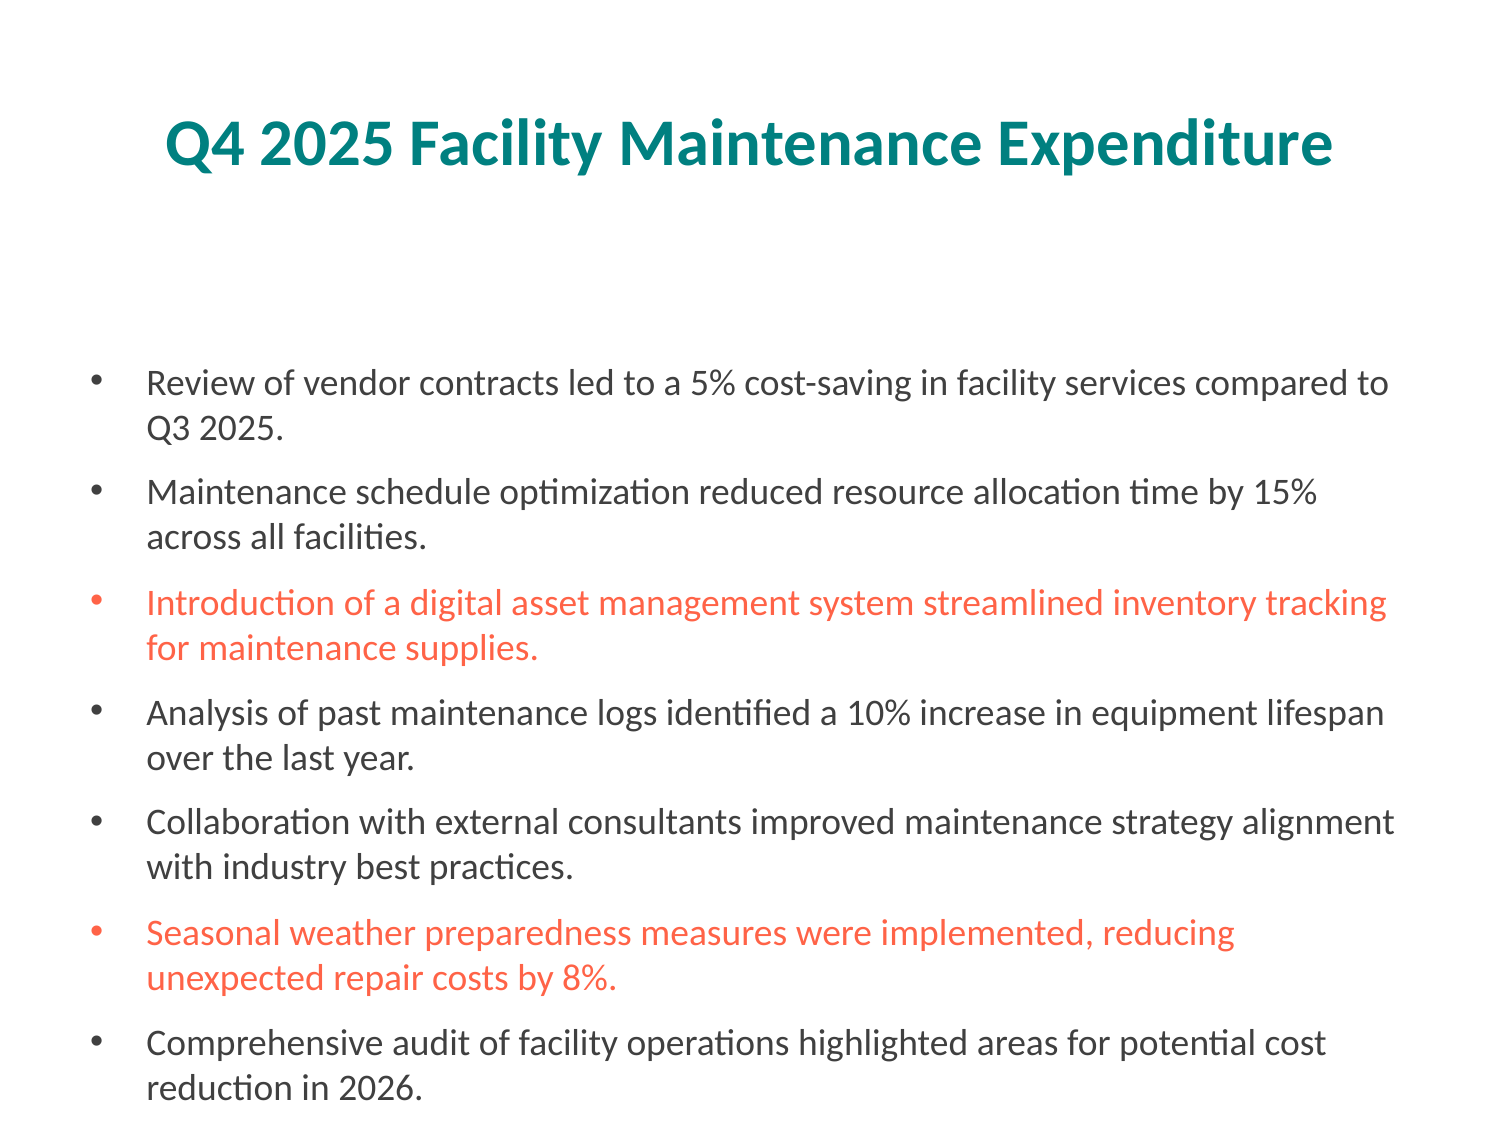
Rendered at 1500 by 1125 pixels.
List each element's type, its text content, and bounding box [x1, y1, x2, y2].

list Review of vendor contracts led to a 5% cost-saving in facility services compared to Q3 2025. Maintenance schedule optimization reduced resource allocation time by 15% across all facilities. Introduction of a digital asset management system streamlined inventory tracking for maintenance supplies. Analysis of past maintenance logs identified a 10% increase in equipment lifespan over the last year. Collaboration with external consultants improved maintenance strategy alignment with industry best practices. Seasonal weather preparedness measures were implemented, reducing unexpected repair costs by 8%. Comprehensive audit of facility operations highlighted areas for potential cost reduction in 2026. [75, 262, 1425, 1005]
title Q4 2025 Facility Maintenance Expenditure [75, 45, 1425, 233]
